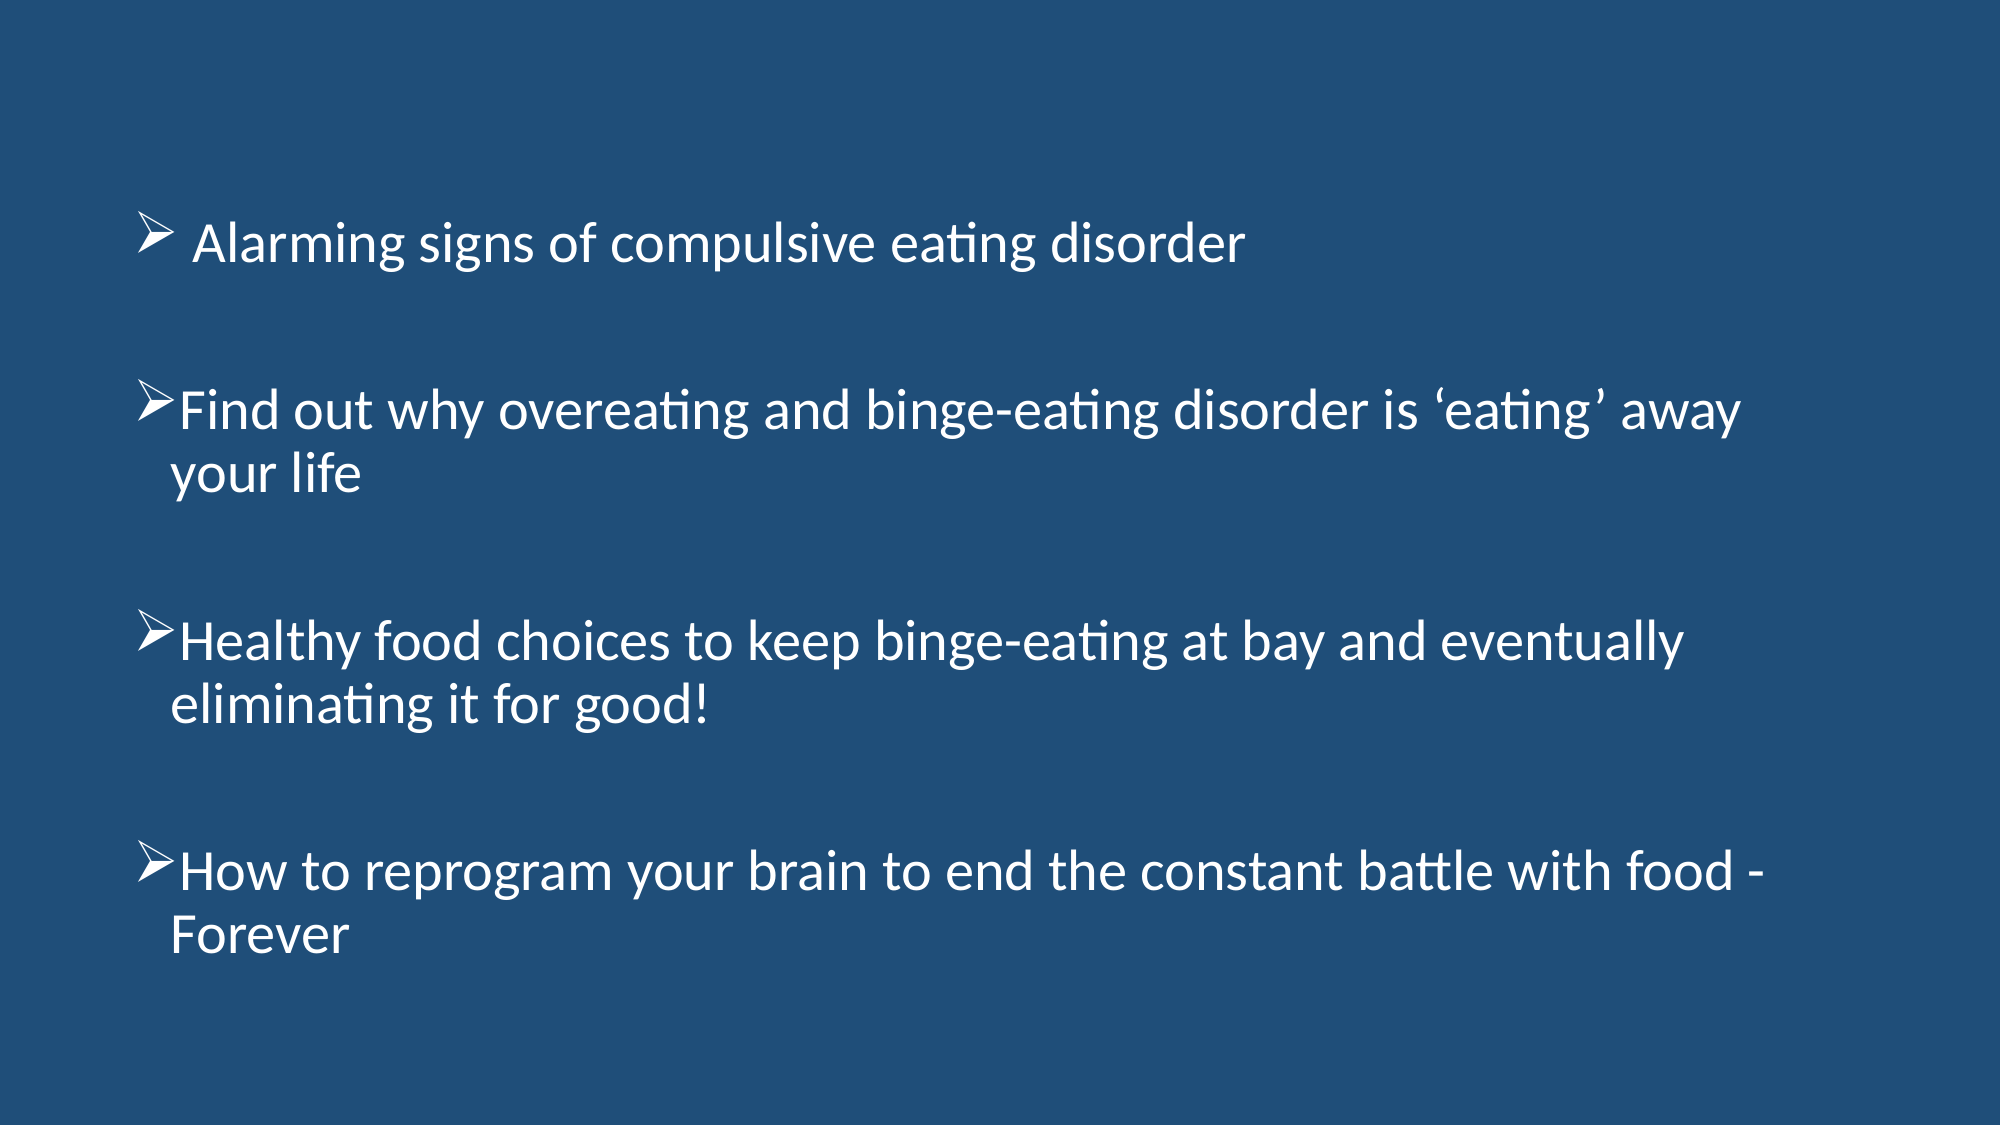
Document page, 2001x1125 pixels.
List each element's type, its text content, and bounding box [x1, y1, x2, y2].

list Alarming signs of compulsive eating disorder Find out why overeating and binge-eating disorder is ‘eating’ away your life Healthy food choices to keep binge-eating at bay and eventually eliminating it for good! How to reprogram your brain to end the constant battle with food - Forever [118, 204, 1878, 919]
